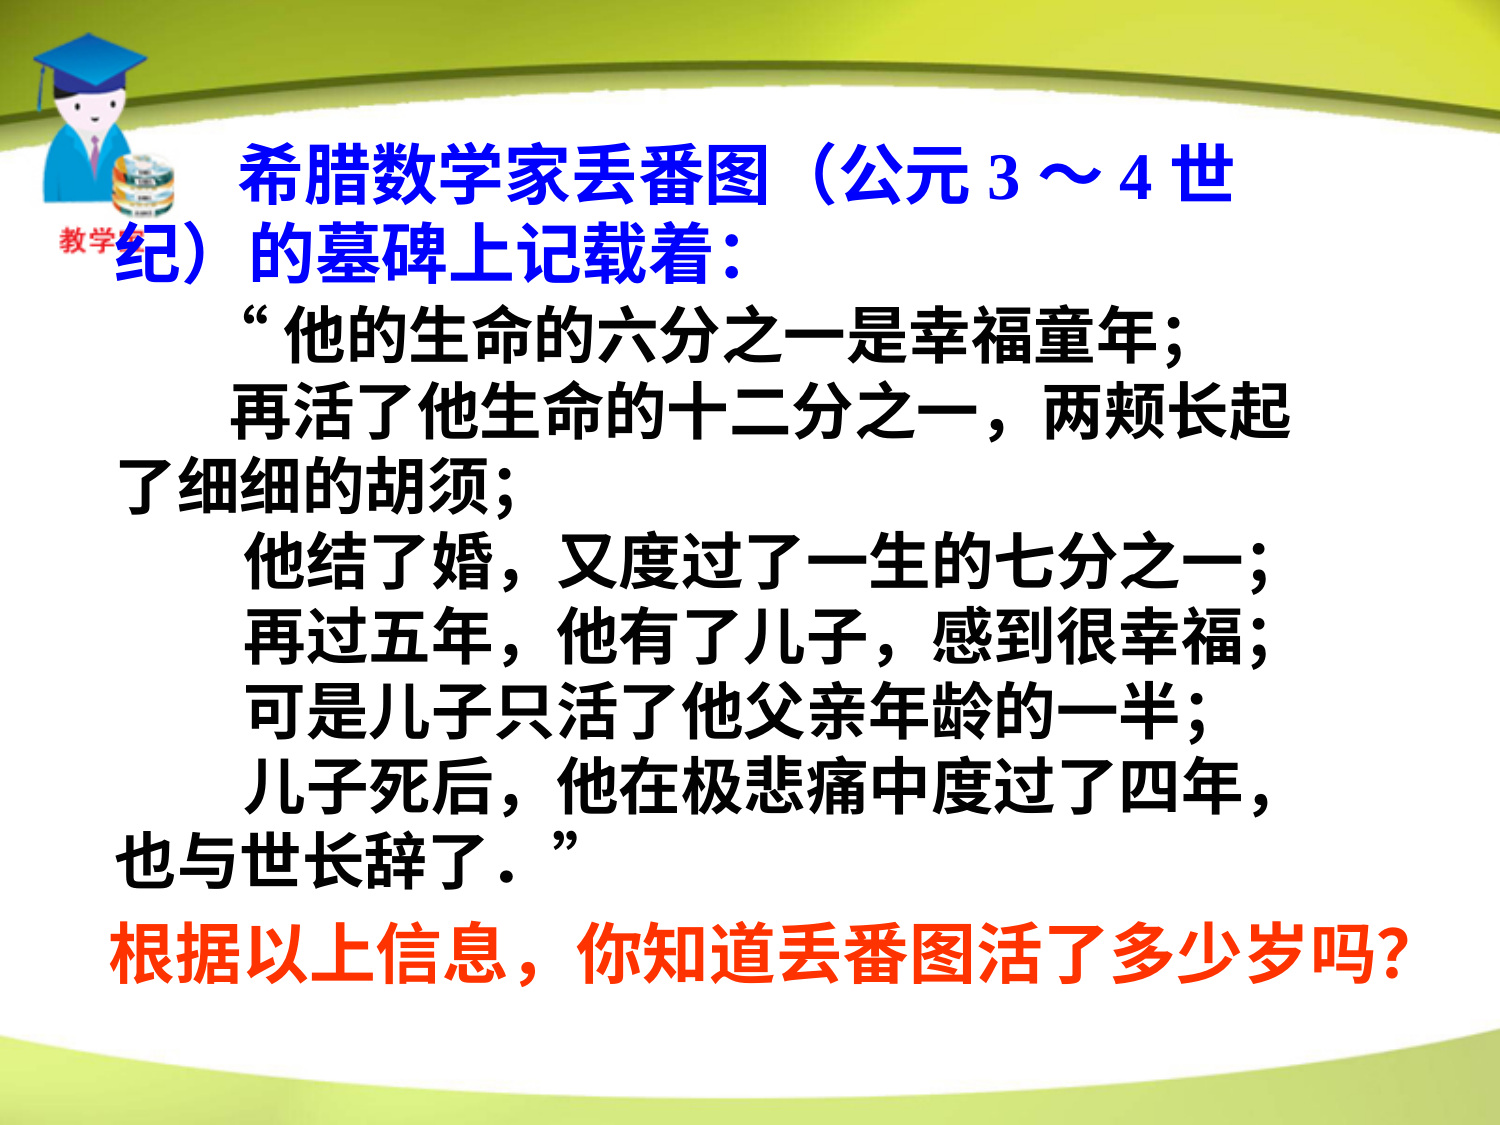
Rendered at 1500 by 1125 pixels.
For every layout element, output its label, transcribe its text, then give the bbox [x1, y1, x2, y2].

picture [0, 0, 1500, 1125]
text_box 根据以上信息，你知道丢番图活了多少岁吗？ [94, 904, 1459, 1000]
text_box 希腊数学家丢番图（公元3～4世纪）的墓碑上记载着： “他的生命的六分之一是幸福童年； 再活了他生命的十二分之一，两颊长起了细细的胡须； 他结了婚，又度过了一生的七分之一； 再过五年，他有了儿子，感到很幸福； 可是儿子只活了他父亲年龄的一半； 儿子死后，他在极悲痛中度过了四年，也与世长辞了．” [100, 125, 1362, 904]
